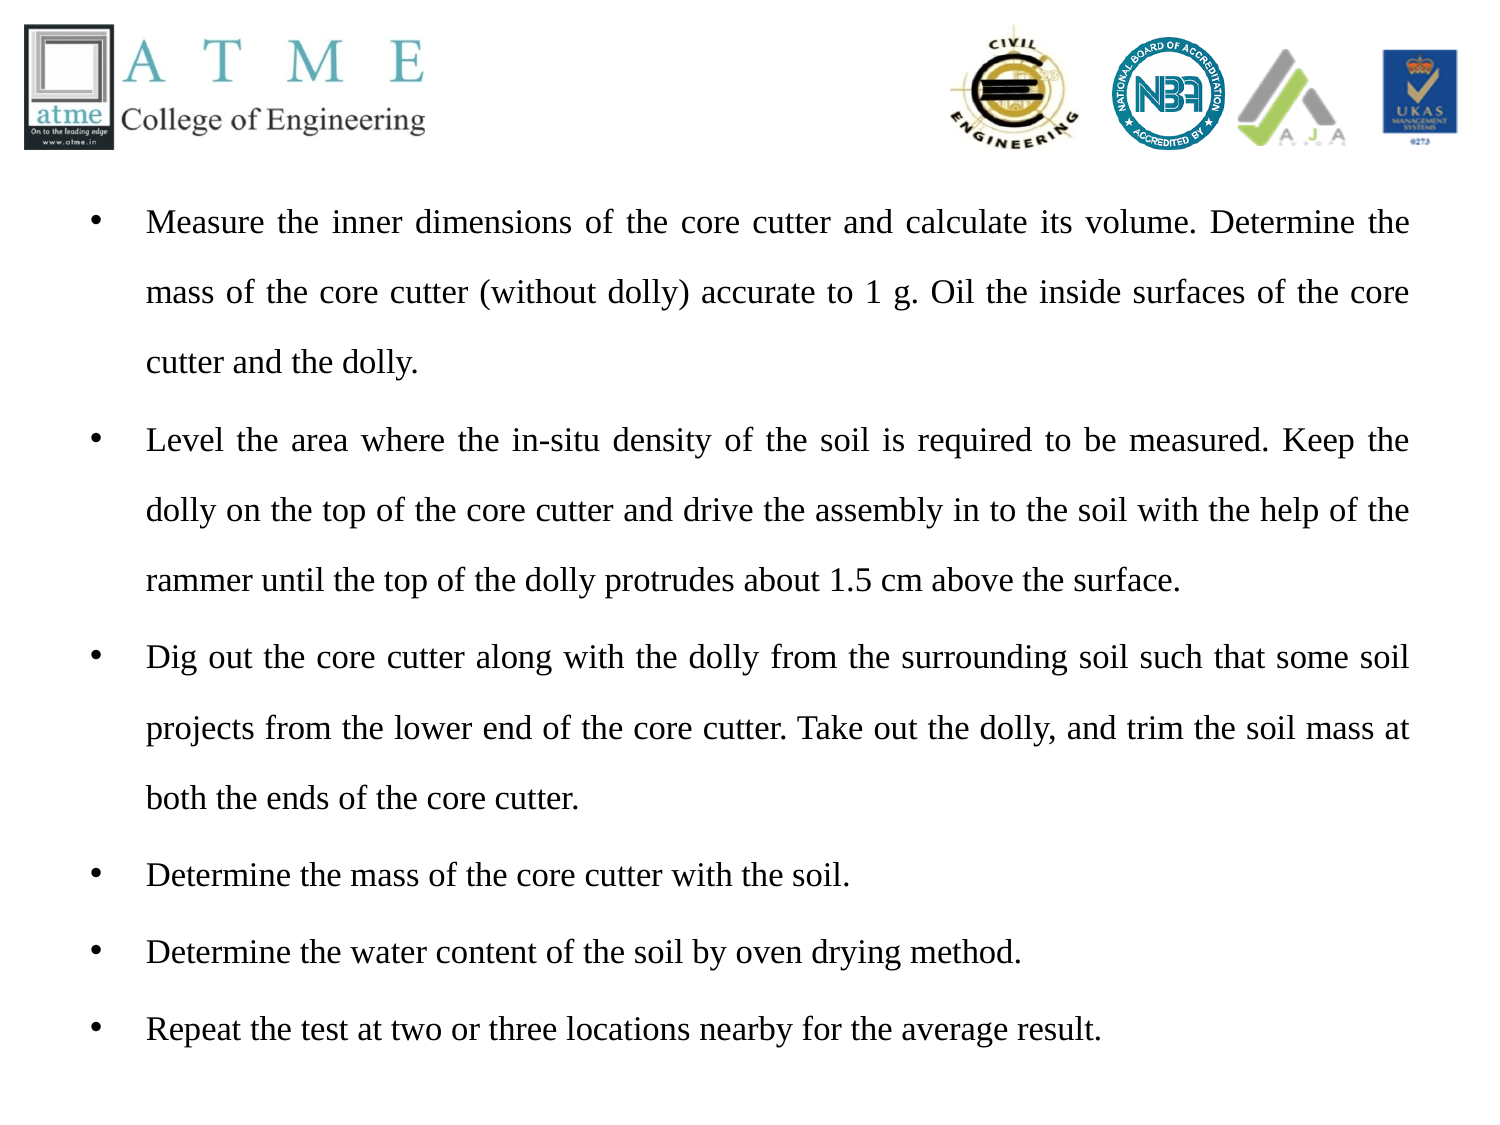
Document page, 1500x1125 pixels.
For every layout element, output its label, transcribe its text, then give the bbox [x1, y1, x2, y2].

picture [1112, 37, 1213, 150]
picture [24, 24, 425, 150]
picture [1209, 103, 1218, 120]
picture [1237, 49, 1458, 146]
picture [1179, 37, 1225, 79]
picture [950, 24, 1080, 150]
list Measure the inner dimensions of the core cutter and calculate its volume. Determine the mass of the core cutter (without dolly) accurate to 1 g. Oil the inside surfaces of the core cutter and the dolly. Level the area where the in-situ density of the soil is required to be measured. Keep the dolly on the top of the core cutter and drive the assembly in to the soil with the help of the rammer until the top of the dolly protrudes about 1.5 cm above the surface. Dig out the core cutter along with the dolly from the surrounding soil such that some soil projects from the lower end of the core cutter. Take out the dolly, and trim the soil mass at both the ends of the core cutter. Determine the mass of the core cutter with the soil. Determine the water content of the soil by oven drying method. Repeat the test at two or three locations nearby for the average result. [75, 162, 1425, 1063]
picture [1184, 109, 1225, 150]
